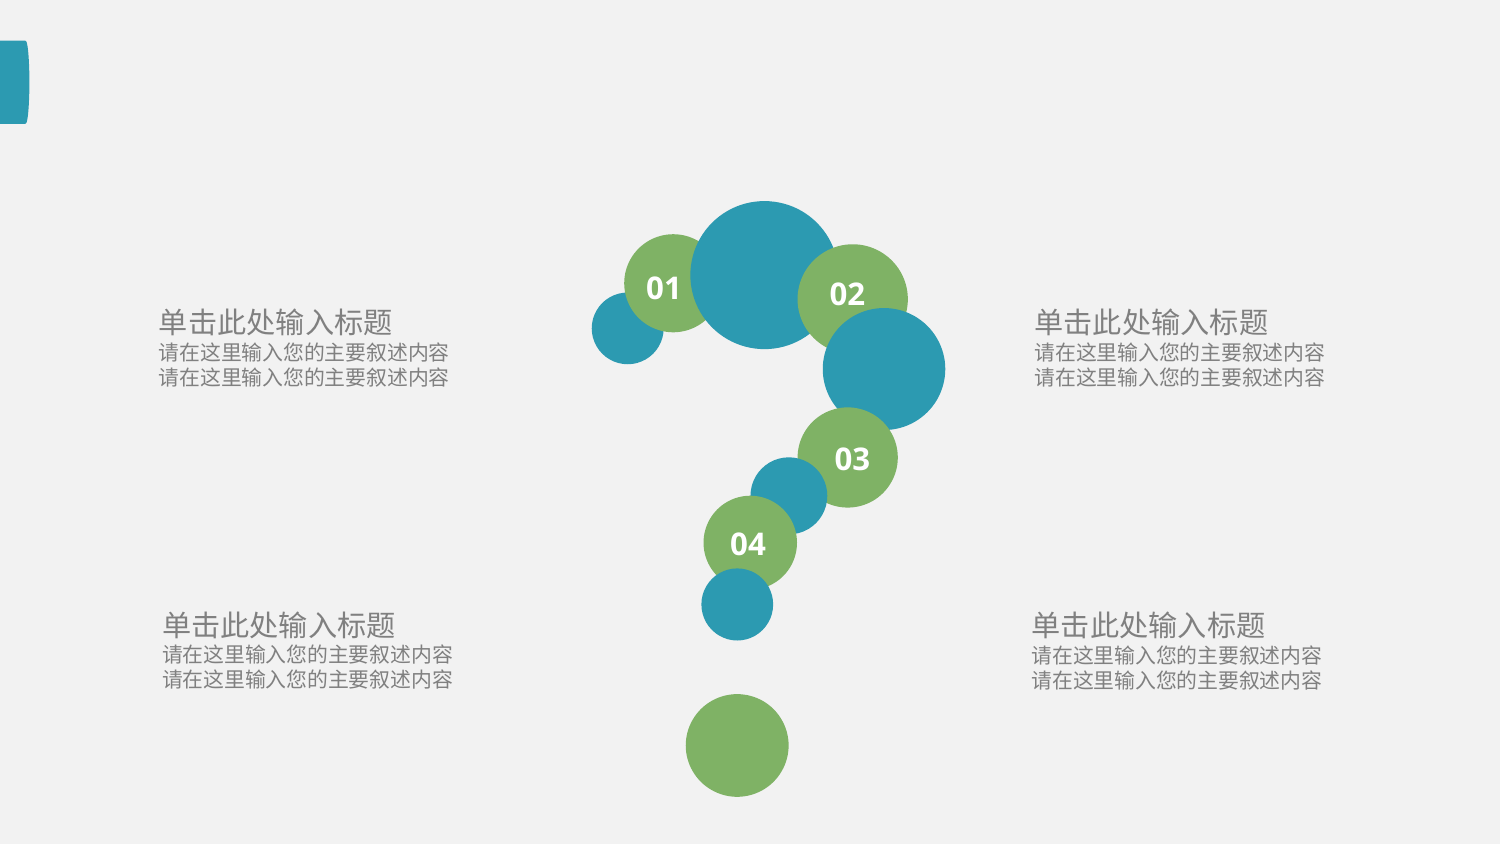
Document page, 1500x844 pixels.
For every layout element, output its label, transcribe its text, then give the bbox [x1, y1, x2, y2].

text_box 单击此处输入标题 请在这里输入您的主要叙述内容 请在这里输入您的主要叙述内容 [1020, 601, 1334, 749]
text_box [591, 200, 946, 797]
text_box 单击此处输入标题 请在这里输入您的主要叙述内容 请在这里输入您的主要叙述内容 [150, 601, 465, 748]
text_box 单击此处输入标题 请在这里输入您的主要叙述内容 请在这里输入您的主要叙述内容 [1023, 298, 1337, 446]
text_box 单击此处输入标题 请在这里输入您的主要叙述内容 请在这里输入您的主要叙述内容 [147, 298, 461, 446]
